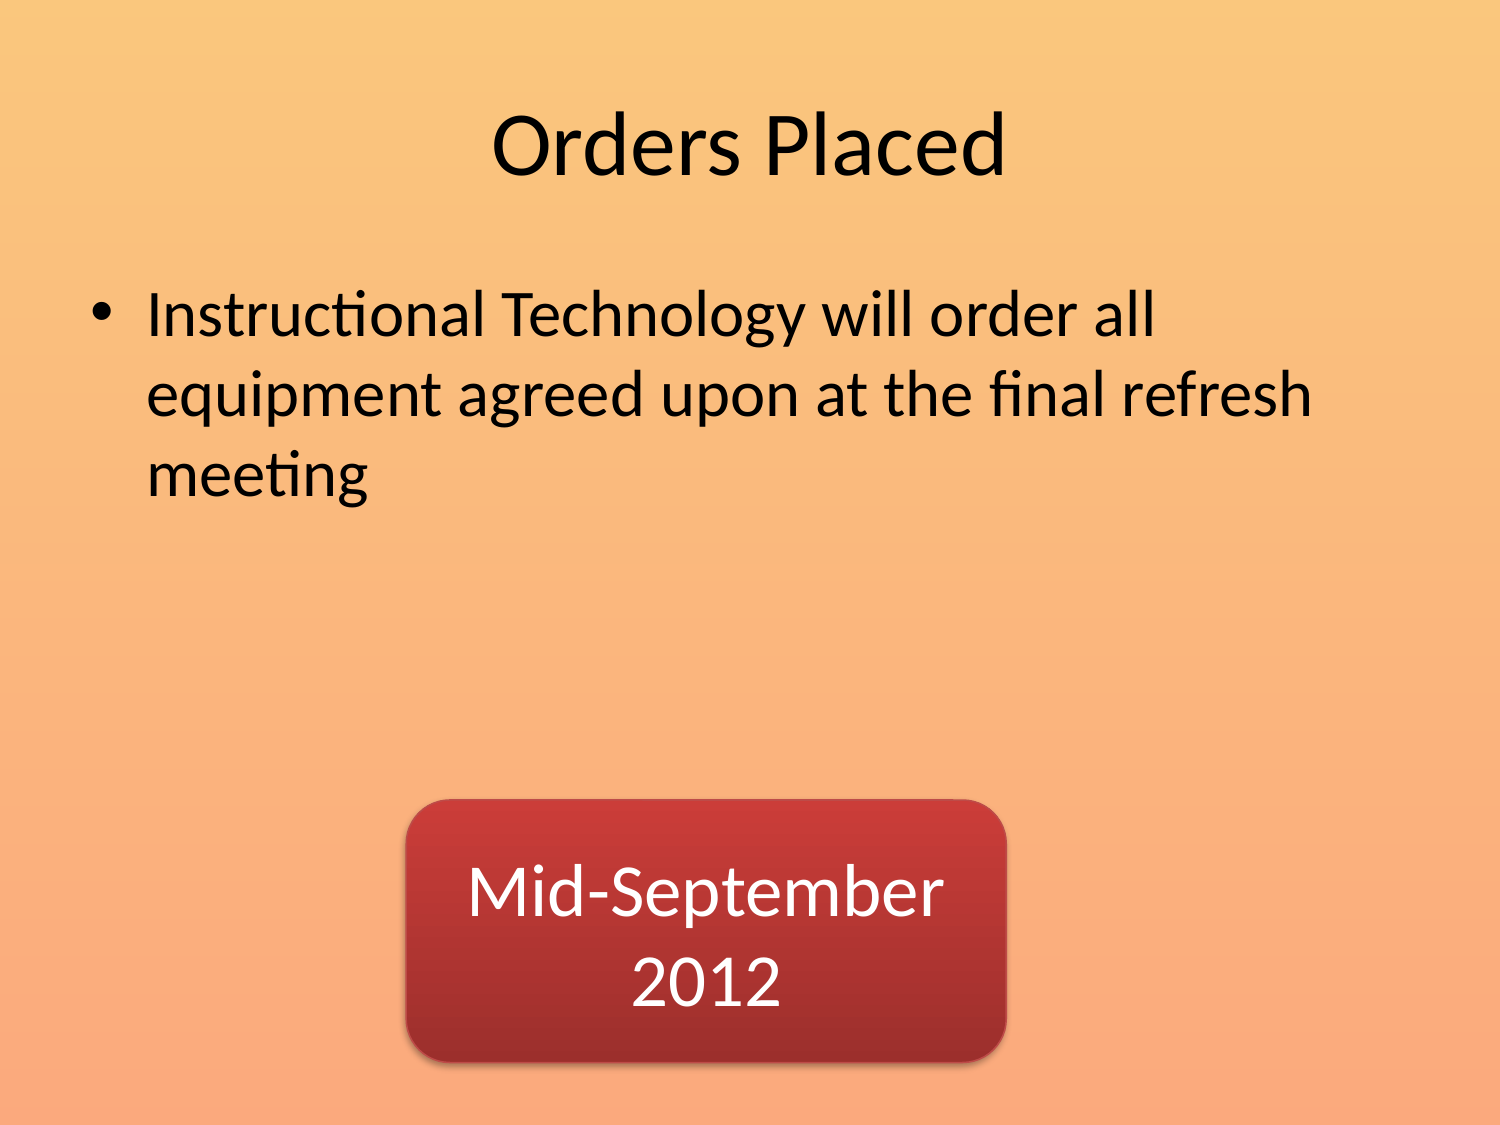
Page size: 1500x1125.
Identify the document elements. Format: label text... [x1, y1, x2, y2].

list Instructional Technology will order all equipment agreed upon at the final refresh meeting [75, 262, 1425, 1005]
title Orders Placed [75, 45, 1425, 233]
text_box Mid-September 2012 [405, 799, 1008, 1064]
